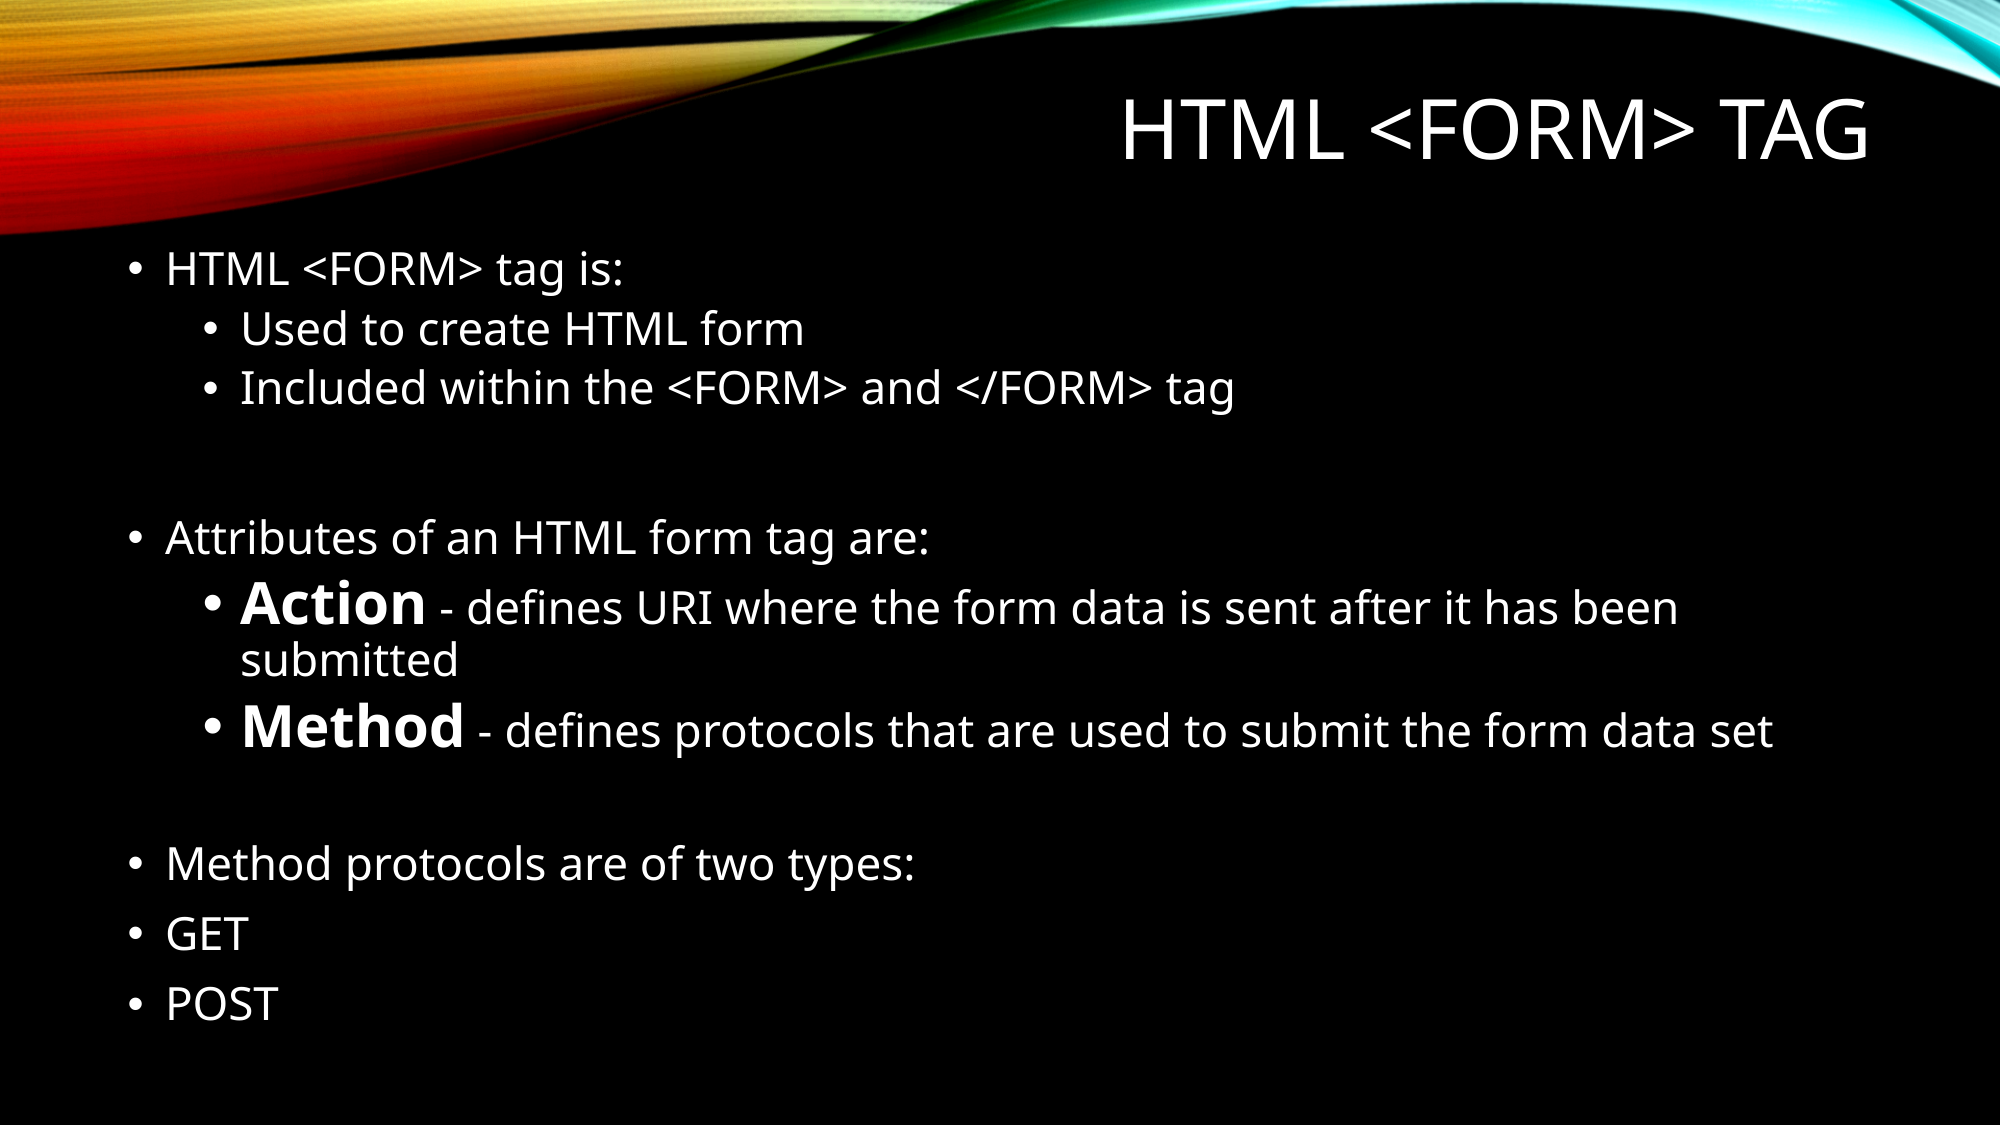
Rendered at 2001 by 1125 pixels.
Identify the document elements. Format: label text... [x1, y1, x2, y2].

list HTML <FORM> tag is: Used to create HTML form Included within the <FORM> and </FORM> tag Attributes of an HTML form tag are: Action - defines URI where the form data is sent after it has been submitted Method - defines protocols that are used to submit the form data set Method protocols are of two types: GET POST [112, 238, 1888, 1065]
title HTML <FORM> Tag [474, 26, 1888, 238]
picture [0, 0, 2000, 237]
